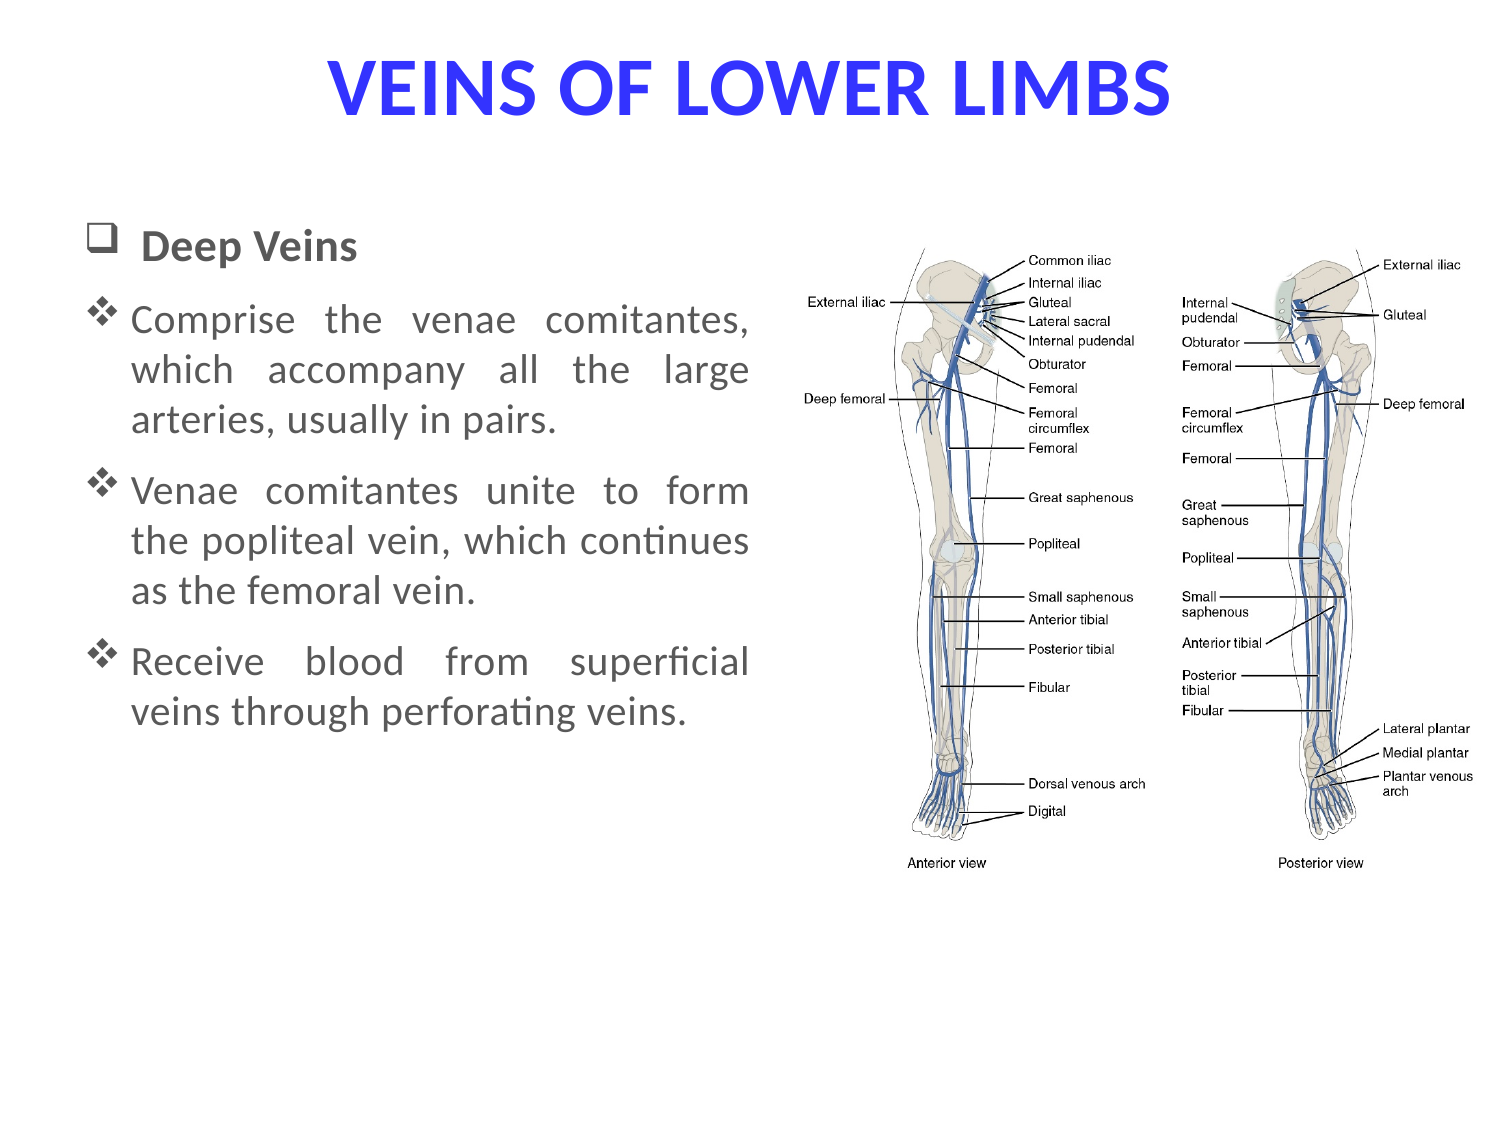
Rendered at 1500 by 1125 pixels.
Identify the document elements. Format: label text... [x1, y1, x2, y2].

list Deep Veins Comprise the venae comitantes, which accompany all the large arteries, usually in pairs. Venae comitantes unite to form the popliteal vein, which continues as the femoral vein. Receive blood from superficial veins through perforating veins. [0, 208, 767, 807]
title Veins of Lower Limbs [99, 45, 1400, 140]
picture [798, 243, 1477, 875]
